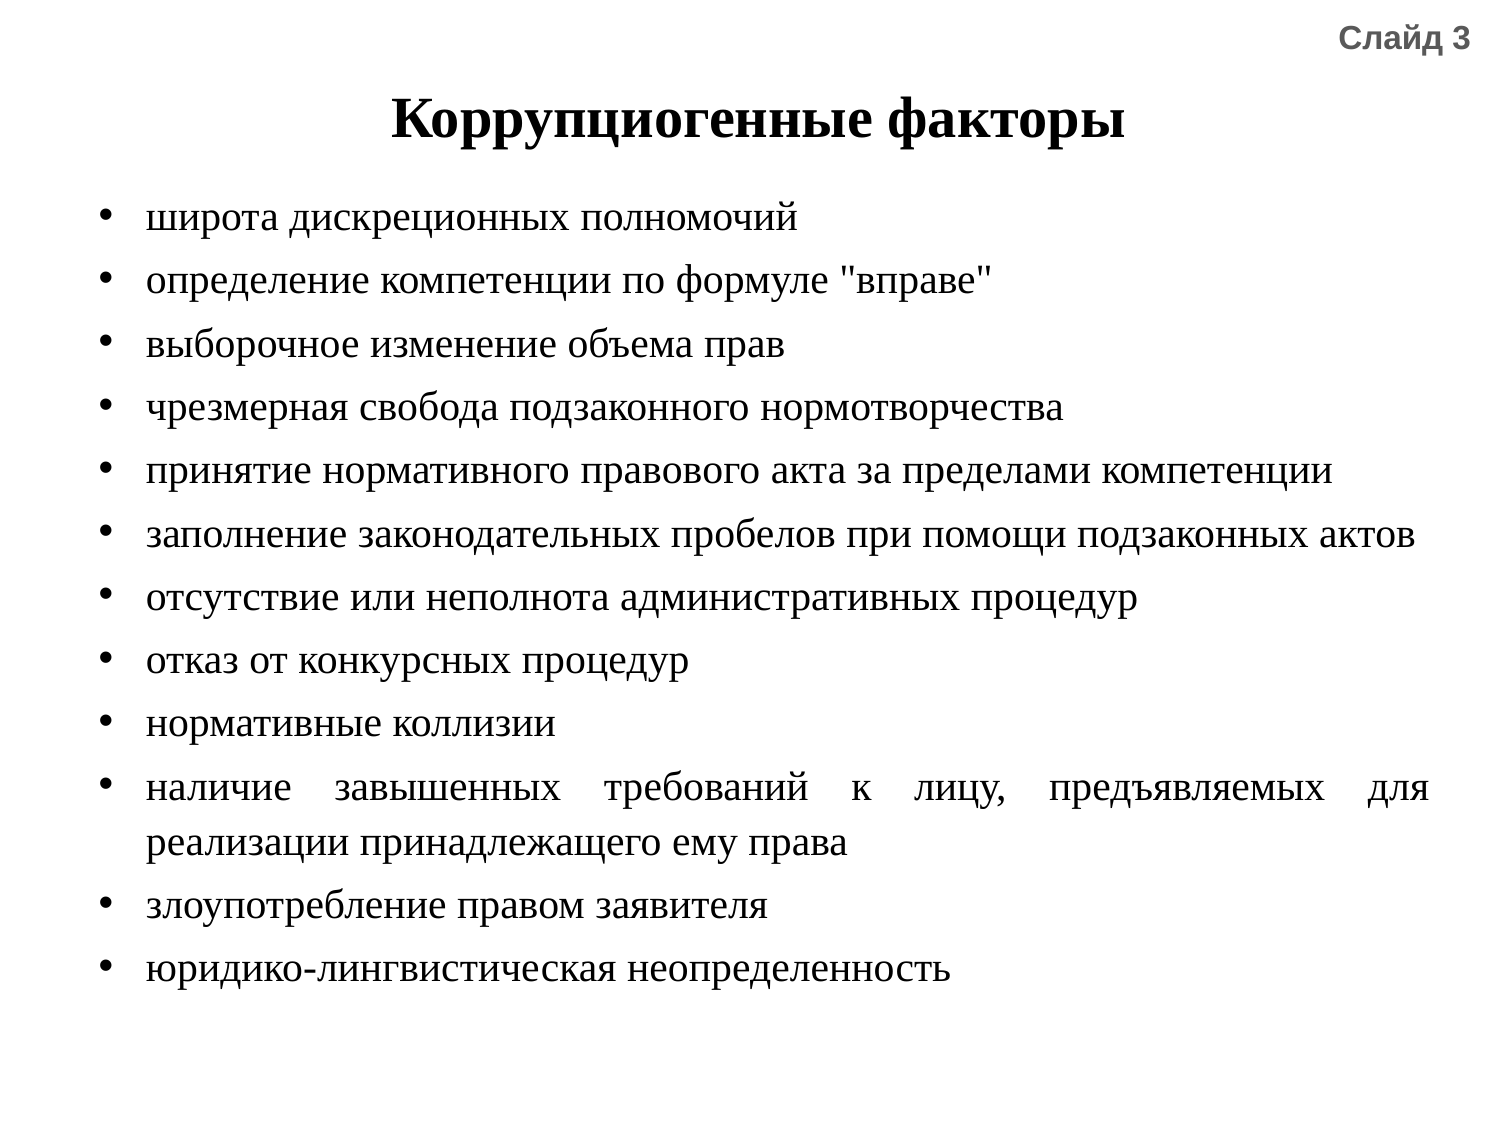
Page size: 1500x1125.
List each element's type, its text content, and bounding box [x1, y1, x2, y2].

title Коррупциогенные факторы [72, 55, 1445, 174]
text_box Слайд 3 [1288, 9, 1486, 64]
list широта дискреционных полномочий определение компетенции по формуле "вправе" выборочное изменение объема прав чрезмерная свобода подзаконного нормотворчества принятие нормативного правового акта за пределами компетенции заполнение законодательных пробелов при помощи подзаконных актов отсутствие или неполнота административных процедур отказ от конкурсных процедур нормативные коллизии наличие завышенных требований к лицу, предъявляемых для реализации принадлежащего ему права злоупотребление правом заявителя юридико-лингвистическая неопределенность [74, 176, 1445, 1051]
